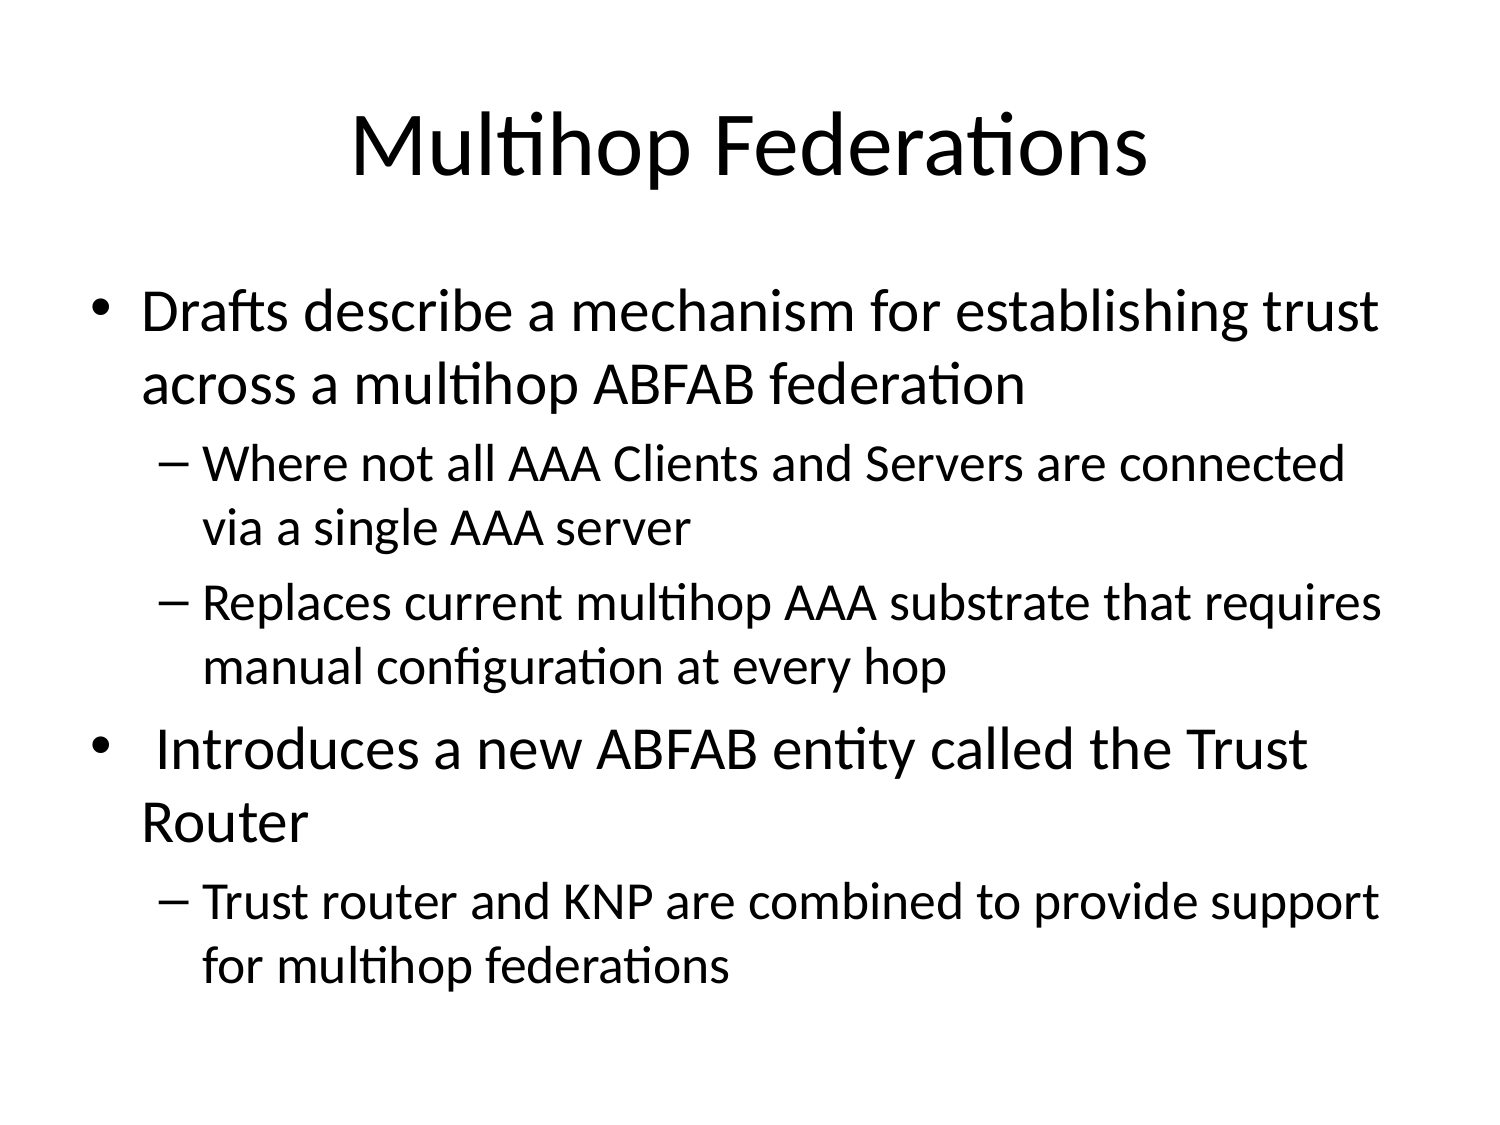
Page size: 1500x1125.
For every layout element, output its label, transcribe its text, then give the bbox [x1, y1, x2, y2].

title Multihop Federations [75, 45, 1425, 233]
list Drafts describe a mechanism for establishing trust across a multihop ABFAB federation Where not all AAA Clients and Servers are connected via a single AAA server Replaces current multihop AAA substrate that requires manual configuration at every hop Introduces a new ABFAB entity called the Trust Router Trust router and KNP are combined to provide support for multihop federations [75, 262, 1425, 1005]
